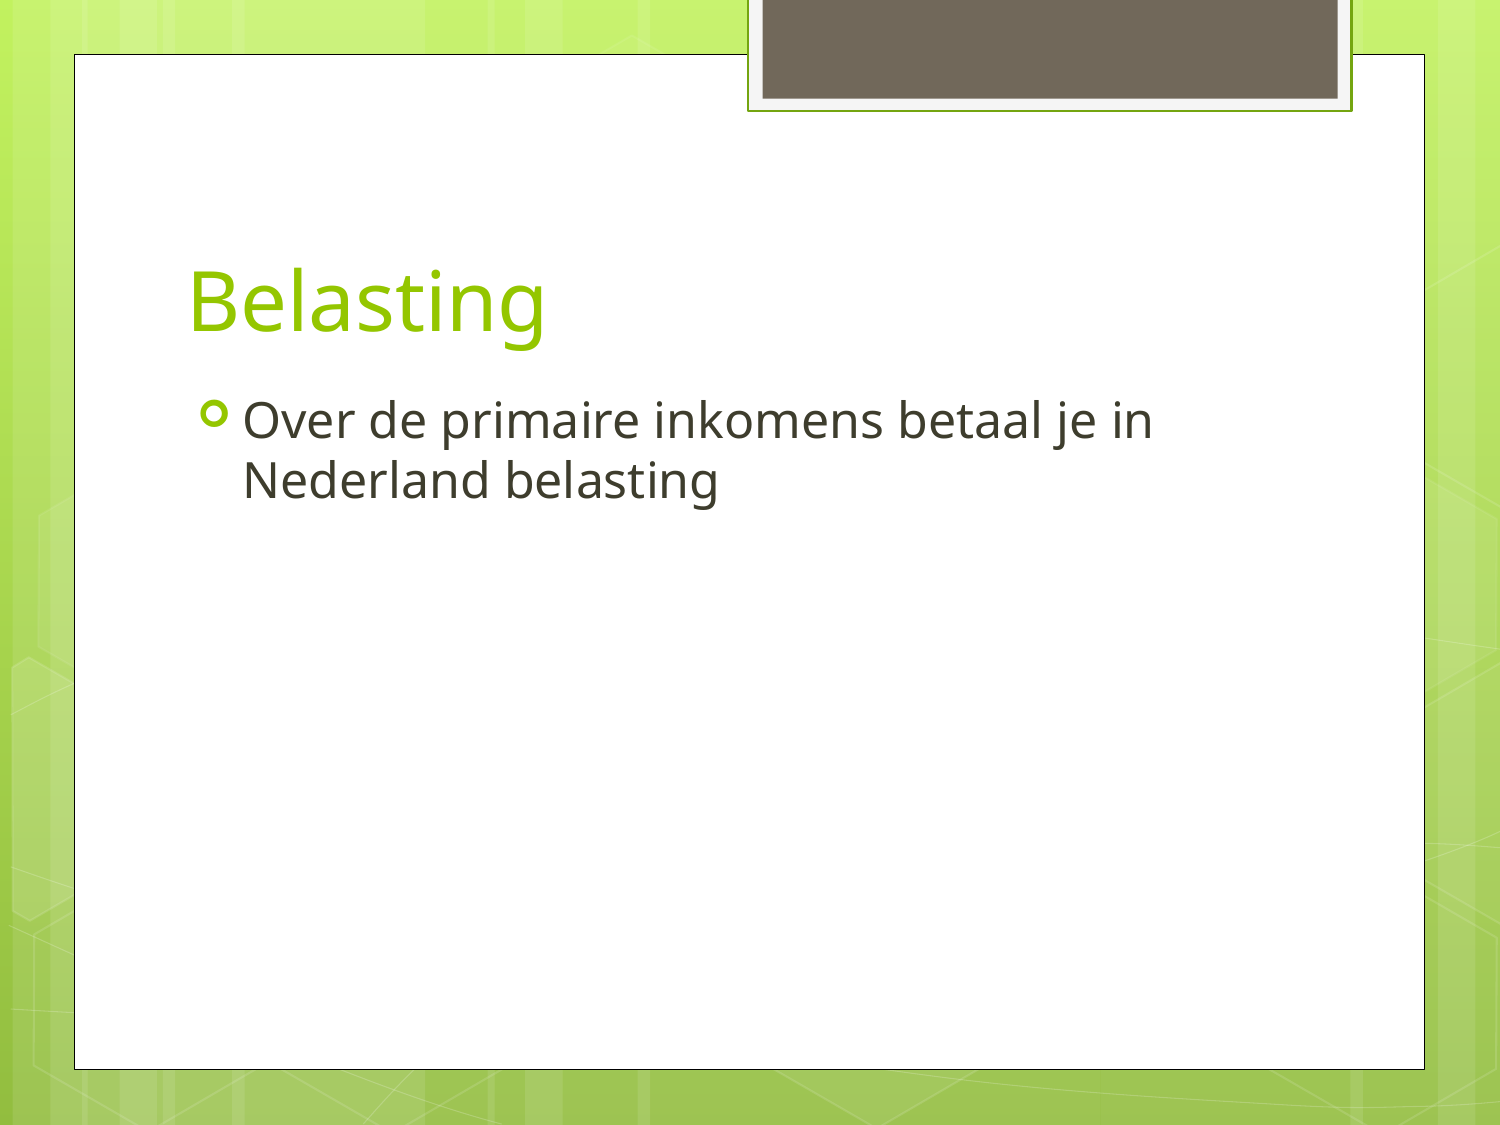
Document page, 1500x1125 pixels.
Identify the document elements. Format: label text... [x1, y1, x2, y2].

list Over de primaire inkomens betaal je in Nederland belasting [171, 381, 1283, 957]
title Belasting [171, 168, 1324, 357]
